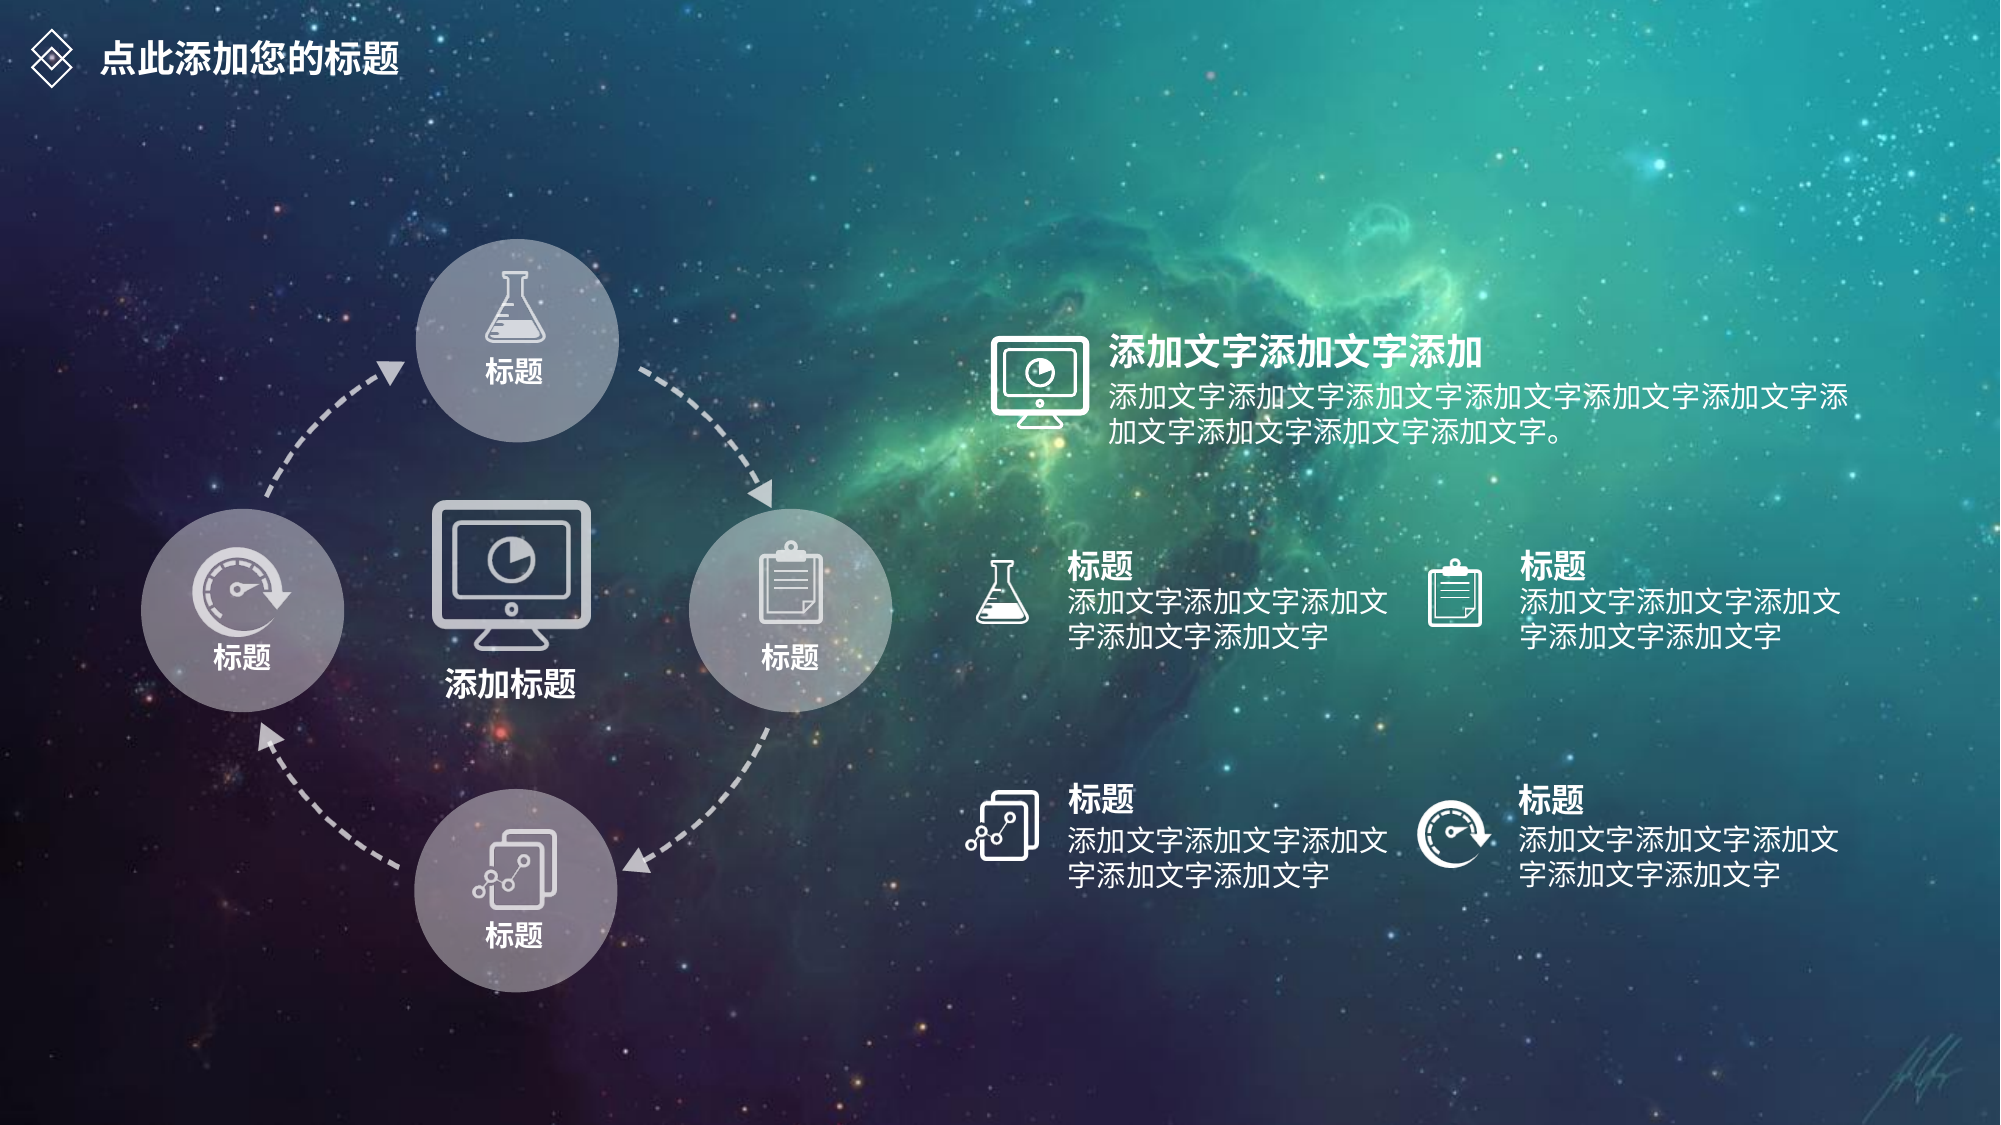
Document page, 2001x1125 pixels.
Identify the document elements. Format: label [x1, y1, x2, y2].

picture [0, 0, 2000, 1125]
text_box [32, 29, 72, 88]
